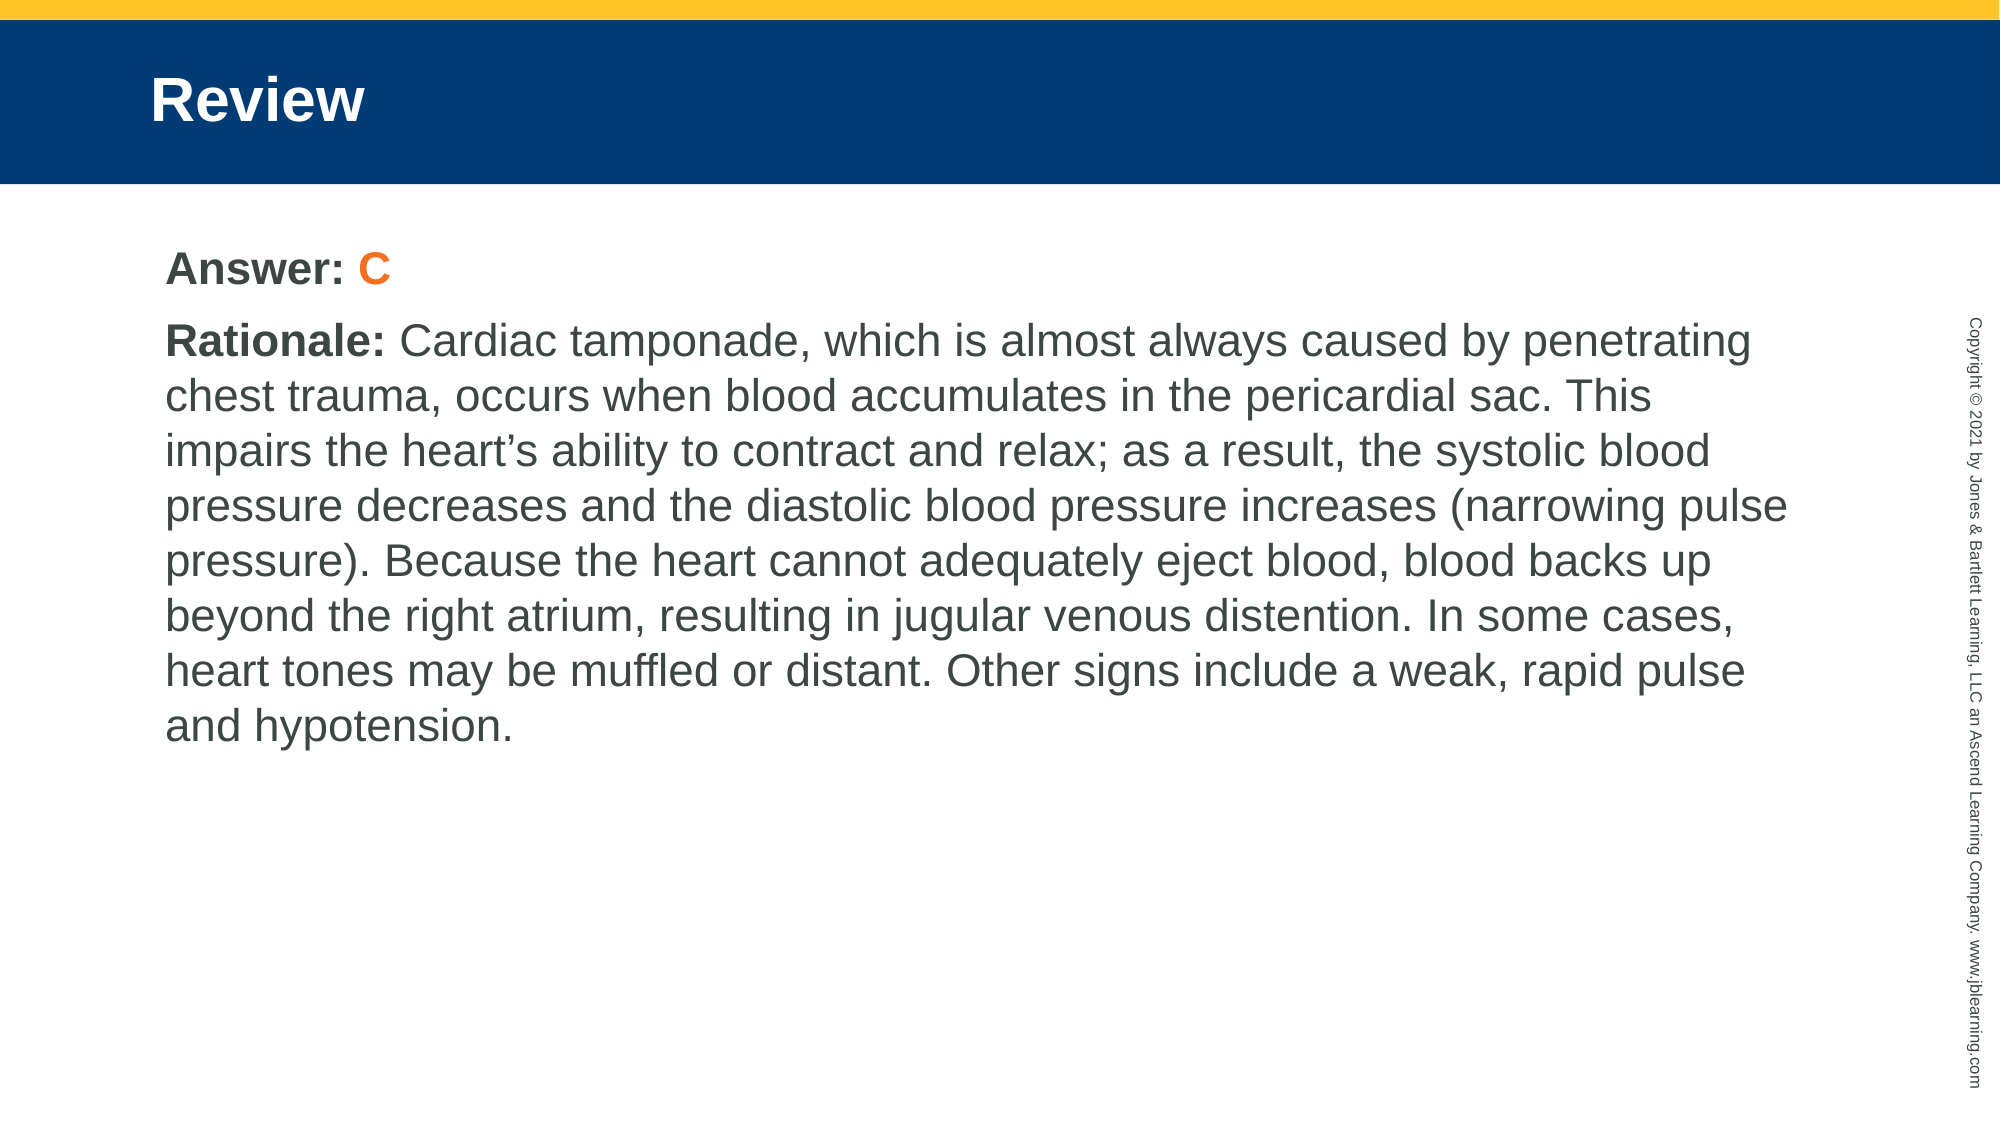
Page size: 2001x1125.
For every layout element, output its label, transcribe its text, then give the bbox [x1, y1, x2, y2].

title Review [0, 19, 2000, 185]
list Answer: C Rationale: Cardiac tamponade, which is almost always caused by penetrating chest trauma, occurs when blood accumulates in the pericardial sac. This impairs the heart’s ability to contract and relax; as a result, the systolic blood pressure decreases and the diastolic blood pressure increases (narrowing pulse pressure). Because the heart cannot adequately eject blood, blood backs up beyond the right atrium, resulting in jugular venous distention. In some cases, heart tones may be muffled or distant. Other signs include a weak, rapid pulse and hypotension. [150, 237, 1850, 1025]
